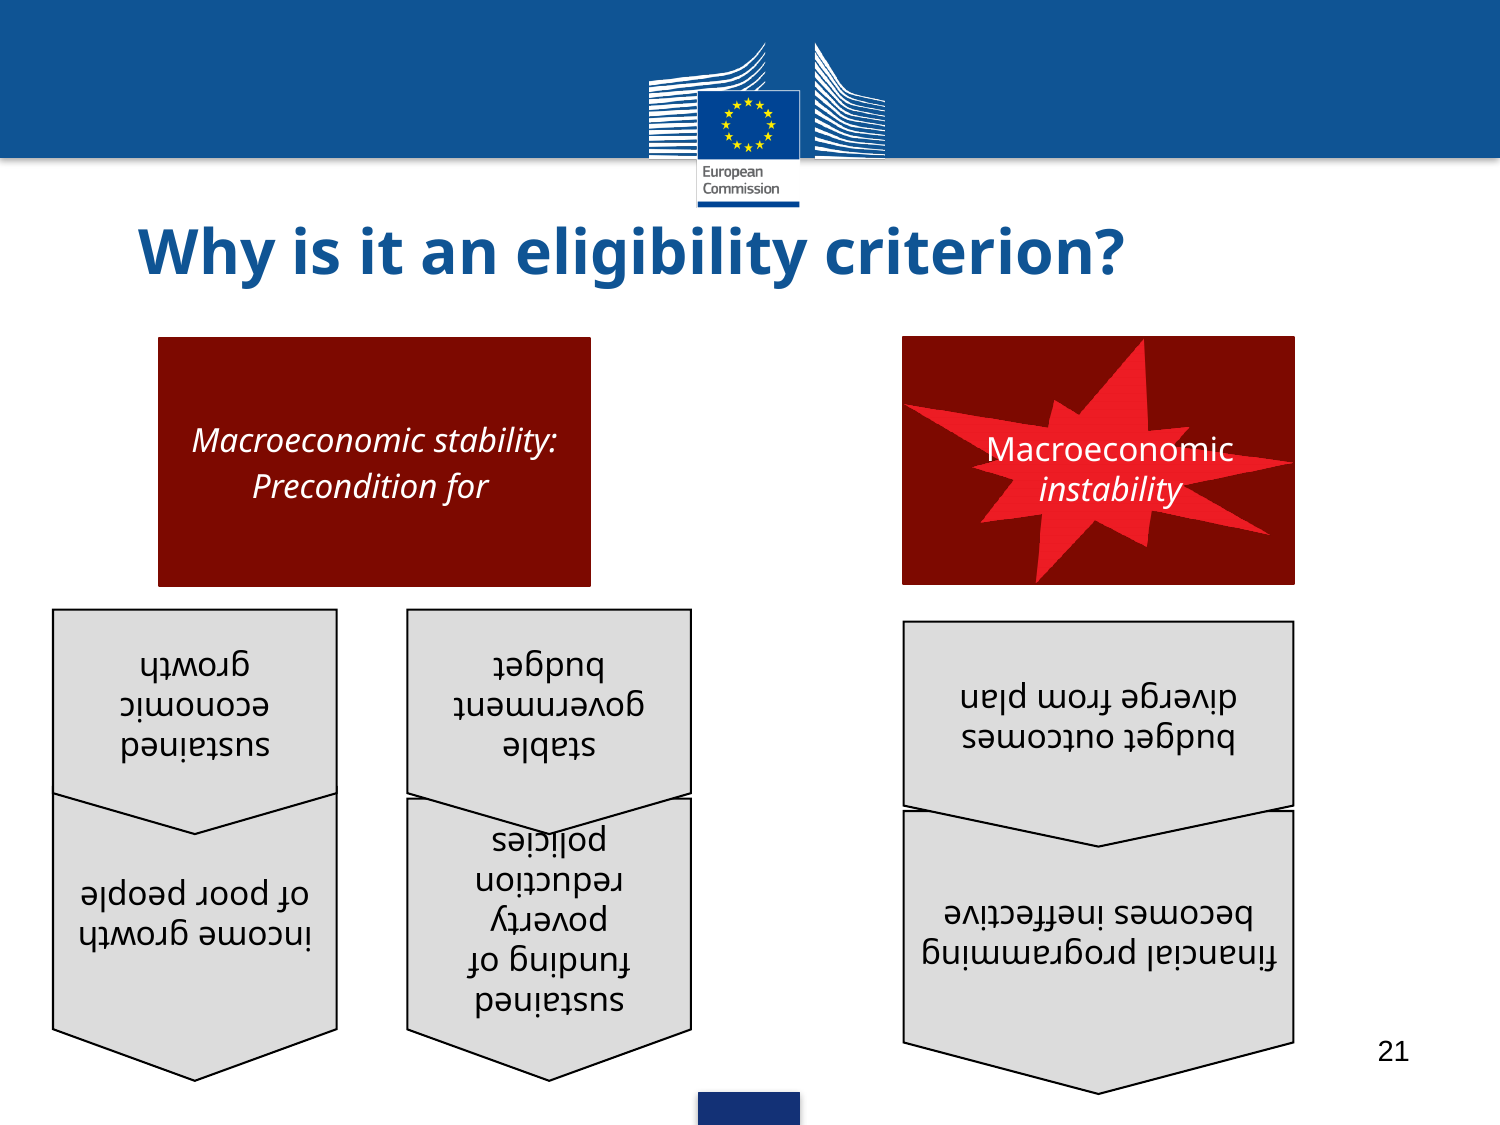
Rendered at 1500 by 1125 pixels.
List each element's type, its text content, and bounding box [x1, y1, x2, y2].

slide_number 21 [1295, 1024, 1426, 1103]
text_box income growth of poor people [53, 794, 337, 1081]
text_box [903, 621, 1294, 1095]
text_box stable government budget [407, 609, 691, 835]
picture [649, 42, 885, 172]
picture [903, 337, 1294, 584]
text_box sustained economic growth [53, 609, 337, 835]
text_box sustained funding of poverty reduction policies [407, 798, 691, 1081]
title Why is it an eligibility criterion? [64, 172, 1416, 327]
list Macroeconomic stability: Precondition for [159, 337, 591, 587]
